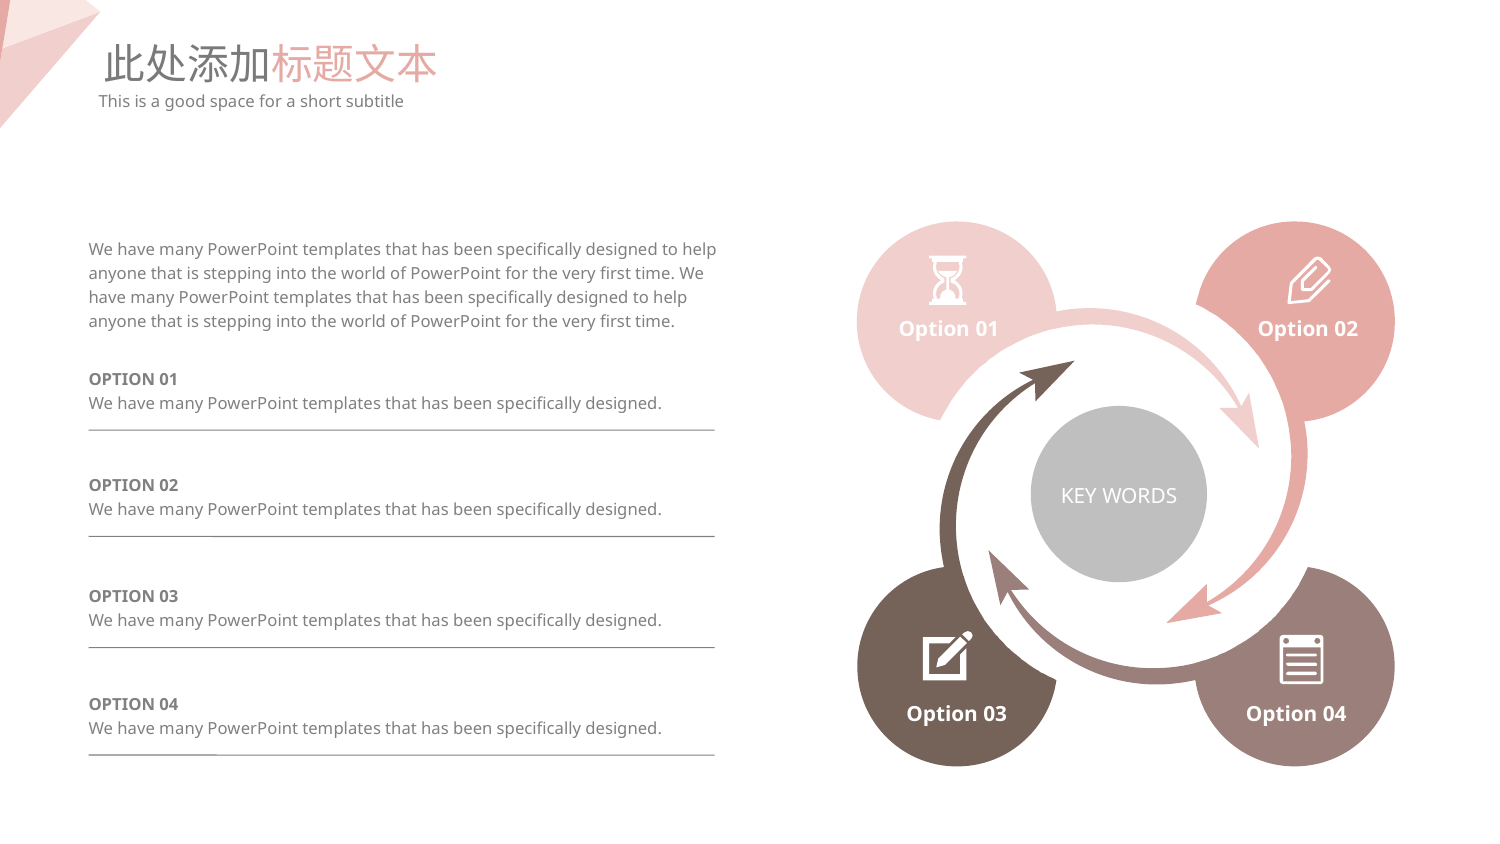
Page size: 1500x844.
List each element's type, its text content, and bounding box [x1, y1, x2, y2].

text_box [1287, 256, 1332, 305]
text_box We have many PowerPoint templates that has been specifically designed to help anyone that is stepping into the world of PowerPoint for the very first time. We have many PowerPoint templates that has been specifically designed to help anyone that is stepping into the world of PowerPoint for the very first time. [88, 234, 727, 331]
text_box OPTION 03 We have many PowerPoint templates that has been specifically designed. [88, 582, 715, 631]
text_box [988, 550, 1395, 767]
text_box Option 02 [1254, 315, 1361, 341]
text_box 此处添加标题文本 [104, 30, 454, 95]
text_box [1030, 405, 1208, 583]
text_box [962, 631, 973, 642]
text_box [0, 0, 101, 131]
text_box OPTION 01 We have many PowerPoint templates that has been specifically designed. [88, 364, 715, 413]
text_box [1279, 634, 1324, 685]
text_box [929, 255, 967, 305]
text_box [936, 636, 967, 668]
text_box This is a good space for a short subtitle [104, 83, 420, 119]
text_box KEY WORDS [1045, 482, 1193, 508]
text_box Option 01 [895, 315, 1002, 341]
text_box OPTION 02 We have many PowerPoint templates that has been specifically designed. [88, 471, 715, 519]
text_box Option 04 [1242, 700, 1349, 726]
text_box [857, 360, 1075, 767]
text_box Option 03 [903, 700, 1010, 726]
text_box [856, 221, 1260, 449]
text_box OPTION 04 We have many PowerPoint templates that has been specifically designed. [88, 689, 715, 738]
text_box [922, 637, 967, 681]
text_box [1166, 221, 1395, 624]
